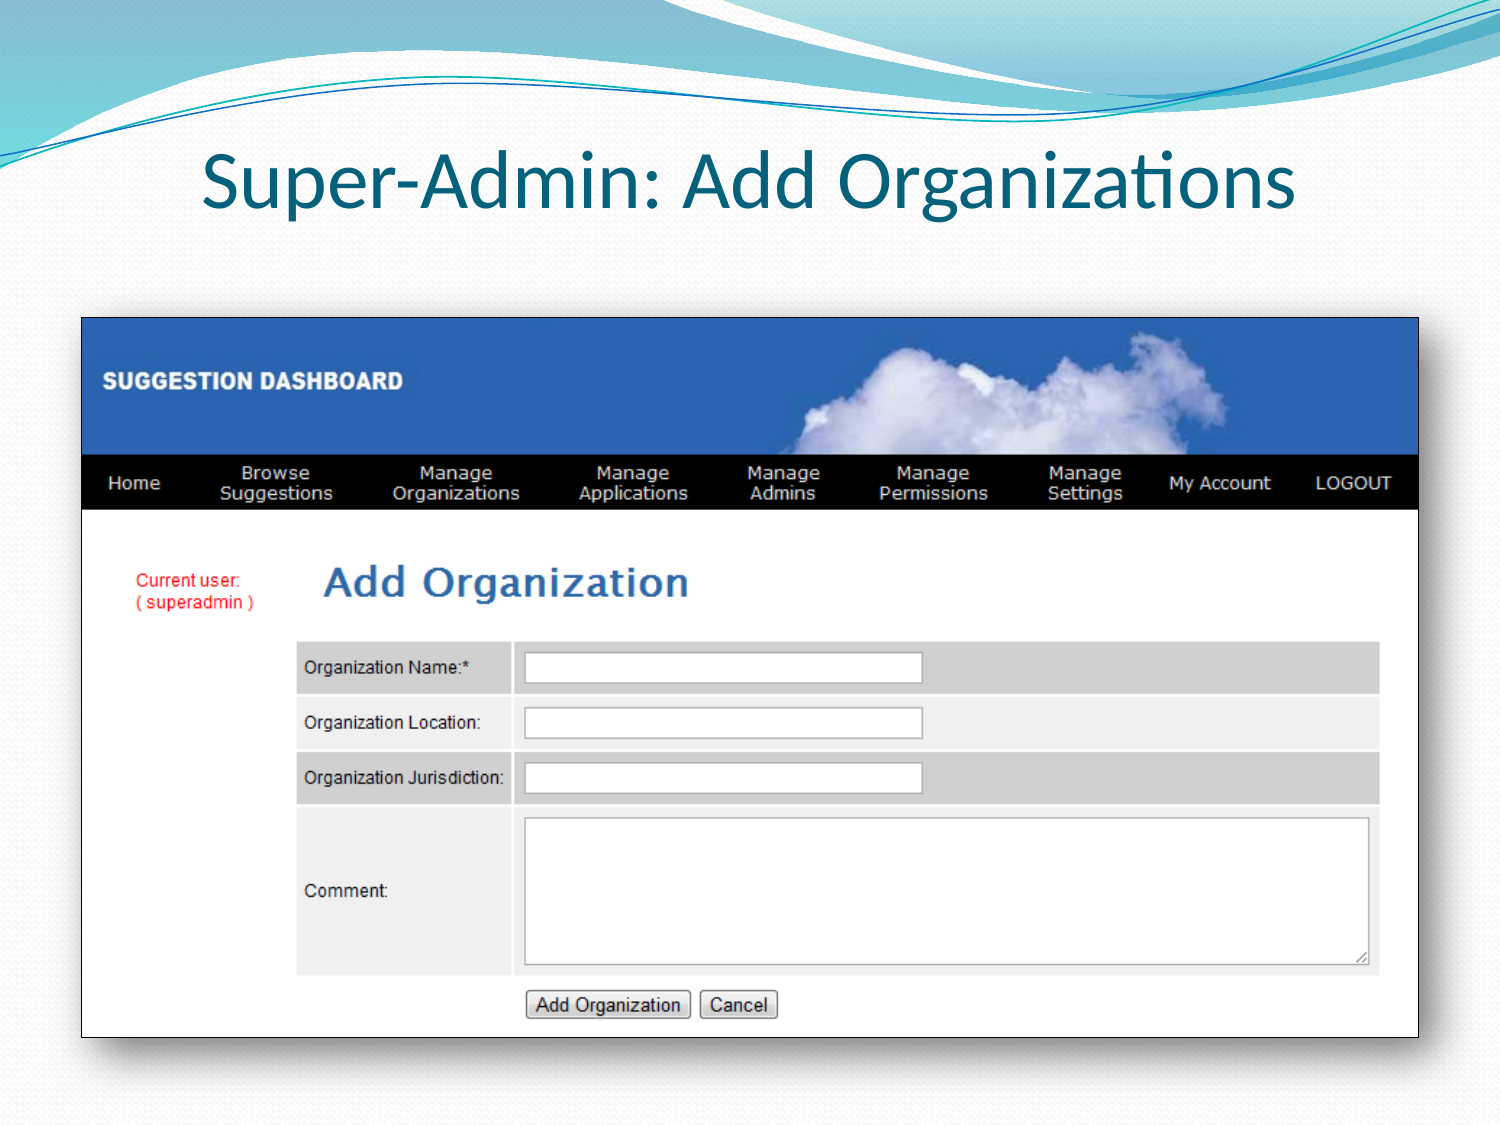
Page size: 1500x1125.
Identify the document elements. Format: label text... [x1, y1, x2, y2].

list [81, 317, 1419, 1038]
title Super-Admin: Add Organizations [75, 50, 1425, 225]
